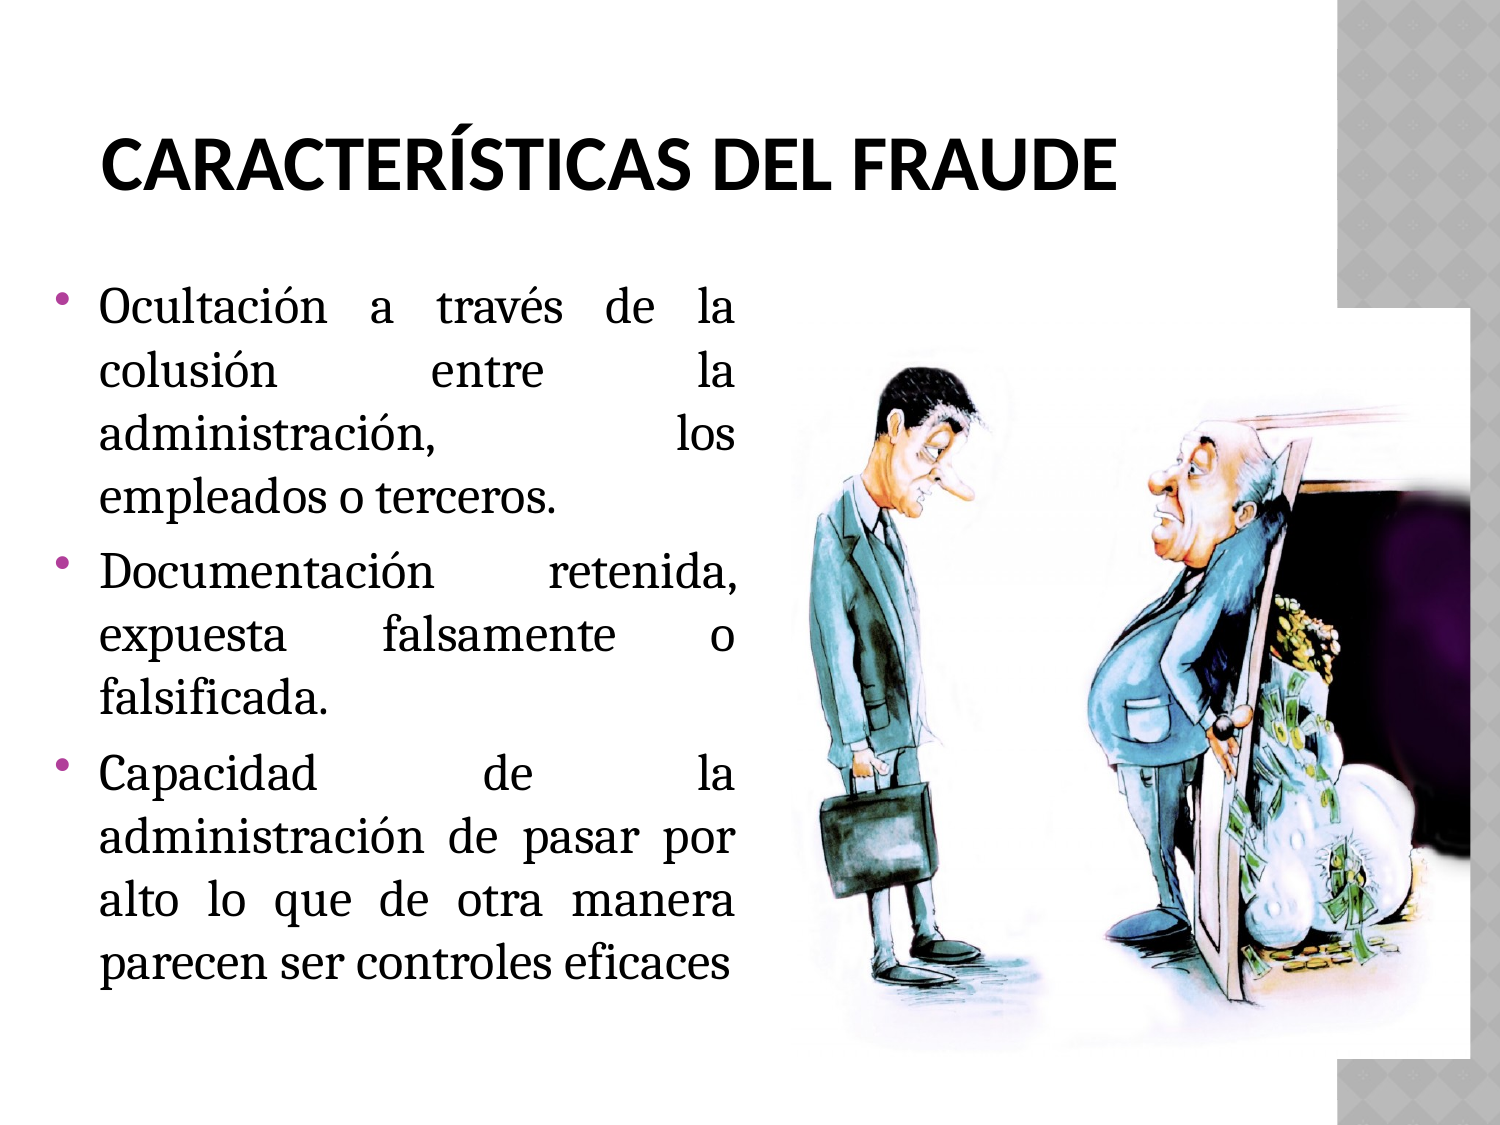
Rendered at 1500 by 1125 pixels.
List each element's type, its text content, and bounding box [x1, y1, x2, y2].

picture [790, 308, 1471, 1059]
list Ocultación a través de la colusión entre la administración, los empleados o terceros. Documentación retenida, expuesta falsamente o falsificada. Capacidad de la administración de pasar por alto lo que de otra manera parecen ser controles eficaces [41, 264, 752, 1059]
title Características del fraude [94, 19, 1282, 207]
